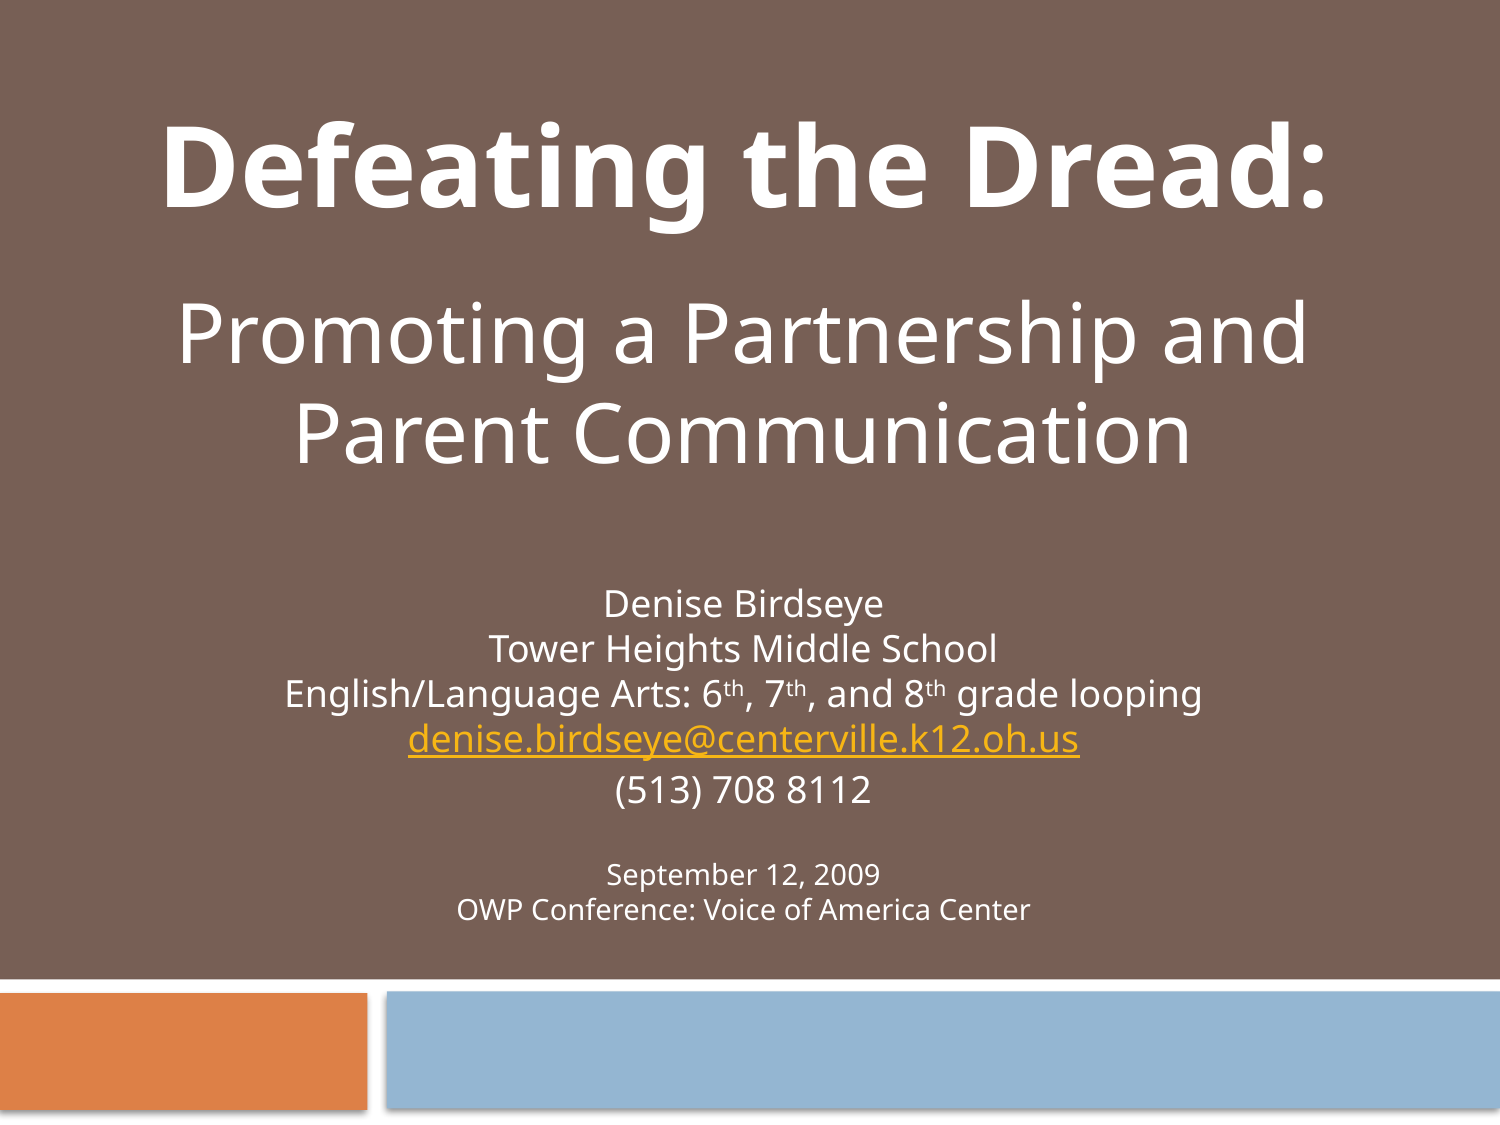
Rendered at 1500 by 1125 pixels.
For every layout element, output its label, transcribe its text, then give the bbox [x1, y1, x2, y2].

text_box Defeating the Dread: Promoting a Partnership and Parent Communication Denise Birdseye Tower Heights Middle School English/Language Arts: 6th, 7th, and 8th grade looping denise.birdseye@centerville.k12.oh.us (513) 708 8112 September 12, 2009 OWP Conference: Voice of America Center [87, 87, 1400, 934]
